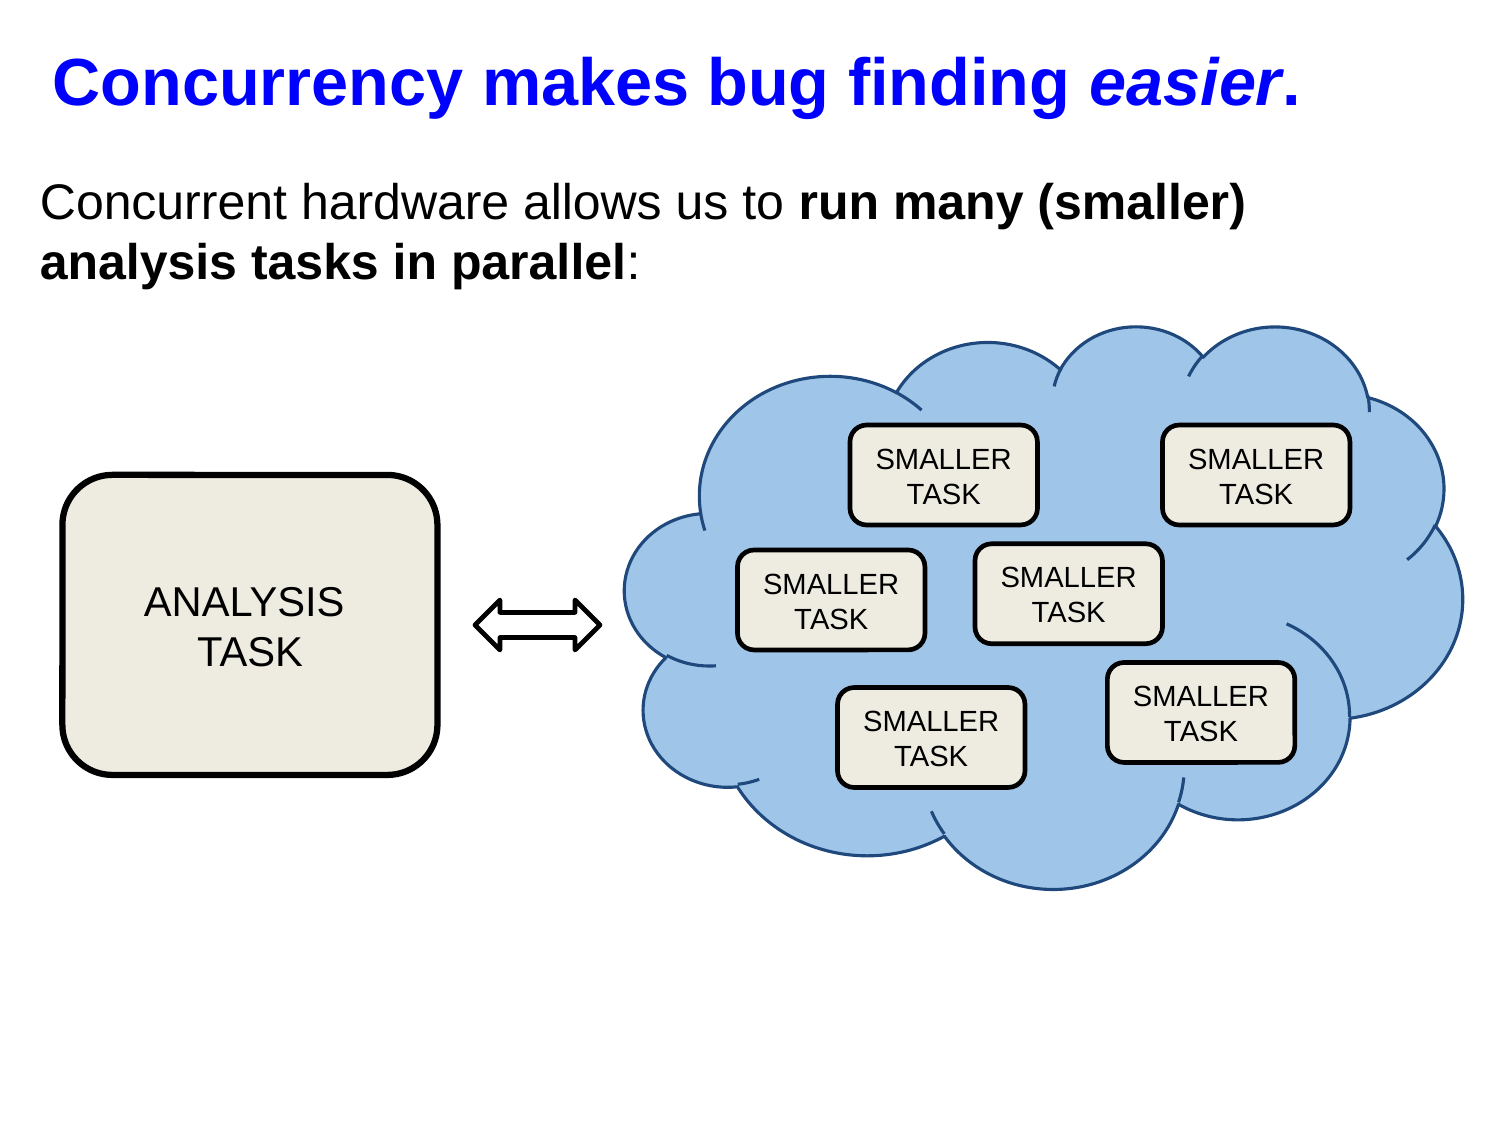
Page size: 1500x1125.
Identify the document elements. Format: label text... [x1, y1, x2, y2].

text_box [62, 324, 1463, 888]
title Concurrency makes bug finding easier. [37, 19, 1476, 138]
list Concurrent hardware allows us to run many (smaller) analysis tasks in parallel: [24, 162, 1463, 1051]
